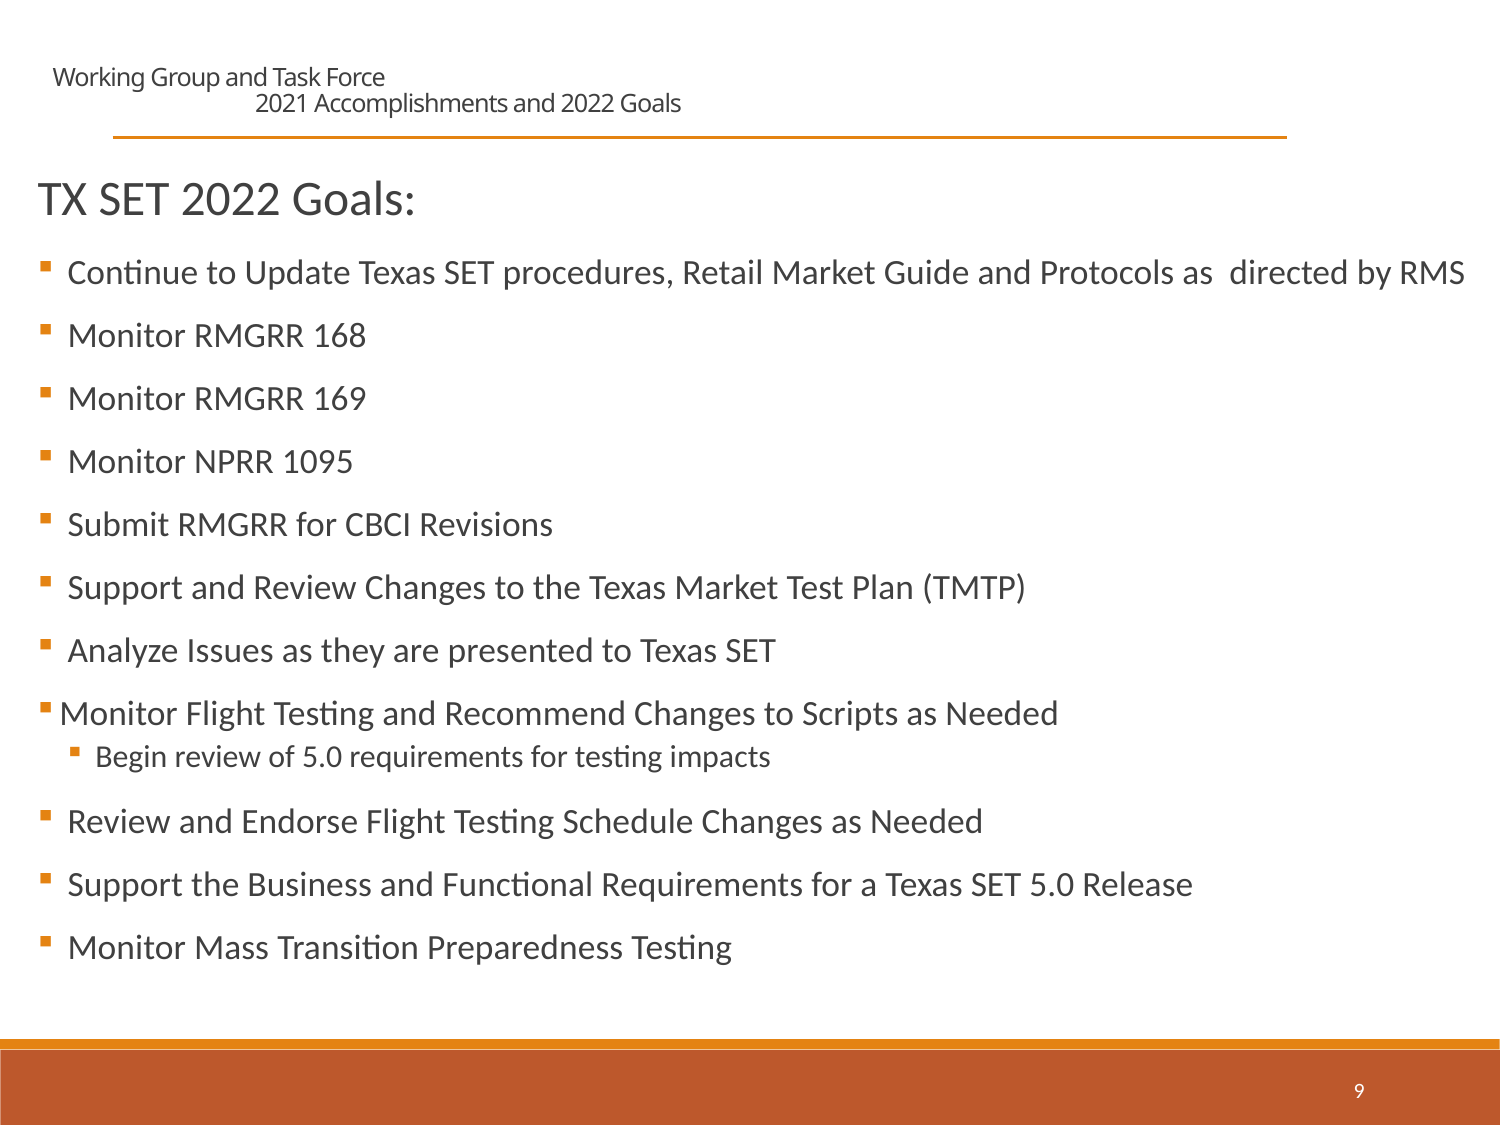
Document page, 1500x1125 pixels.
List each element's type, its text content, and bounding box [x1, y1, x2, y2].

list TX SET 2022 Goals: Continue to Update Texas SET procedures, Retail Market Guide and Protocols as directed by RMS Monitor RMGRR 168 Monitor RMGRR 169 Monitor NPRR 1095 Submit RMGRR for CBCI Revisions Support and Review Changes to the Texas Market Test Plan (TMTP) Analyze Issues as they are presented to Texas SET Monitor Flight Testing and Recommend Changes to Scripts as Needed Begin review of 5.0 requirements for testing impacts Review and Endorse Flight Testing Schedule Changes as Needed Support the Business and Functional Requirements for a Texas SET 5.0 Release Monitor Mass Transition Preparedness Testing [37, 122, 1475, 1063]
title Working Group and Task Force 2021 Accomplishments and 2022 Goals [37, 19, 1475, 122]
slide_number 9 [1218, 1059, 1380, 1120]
